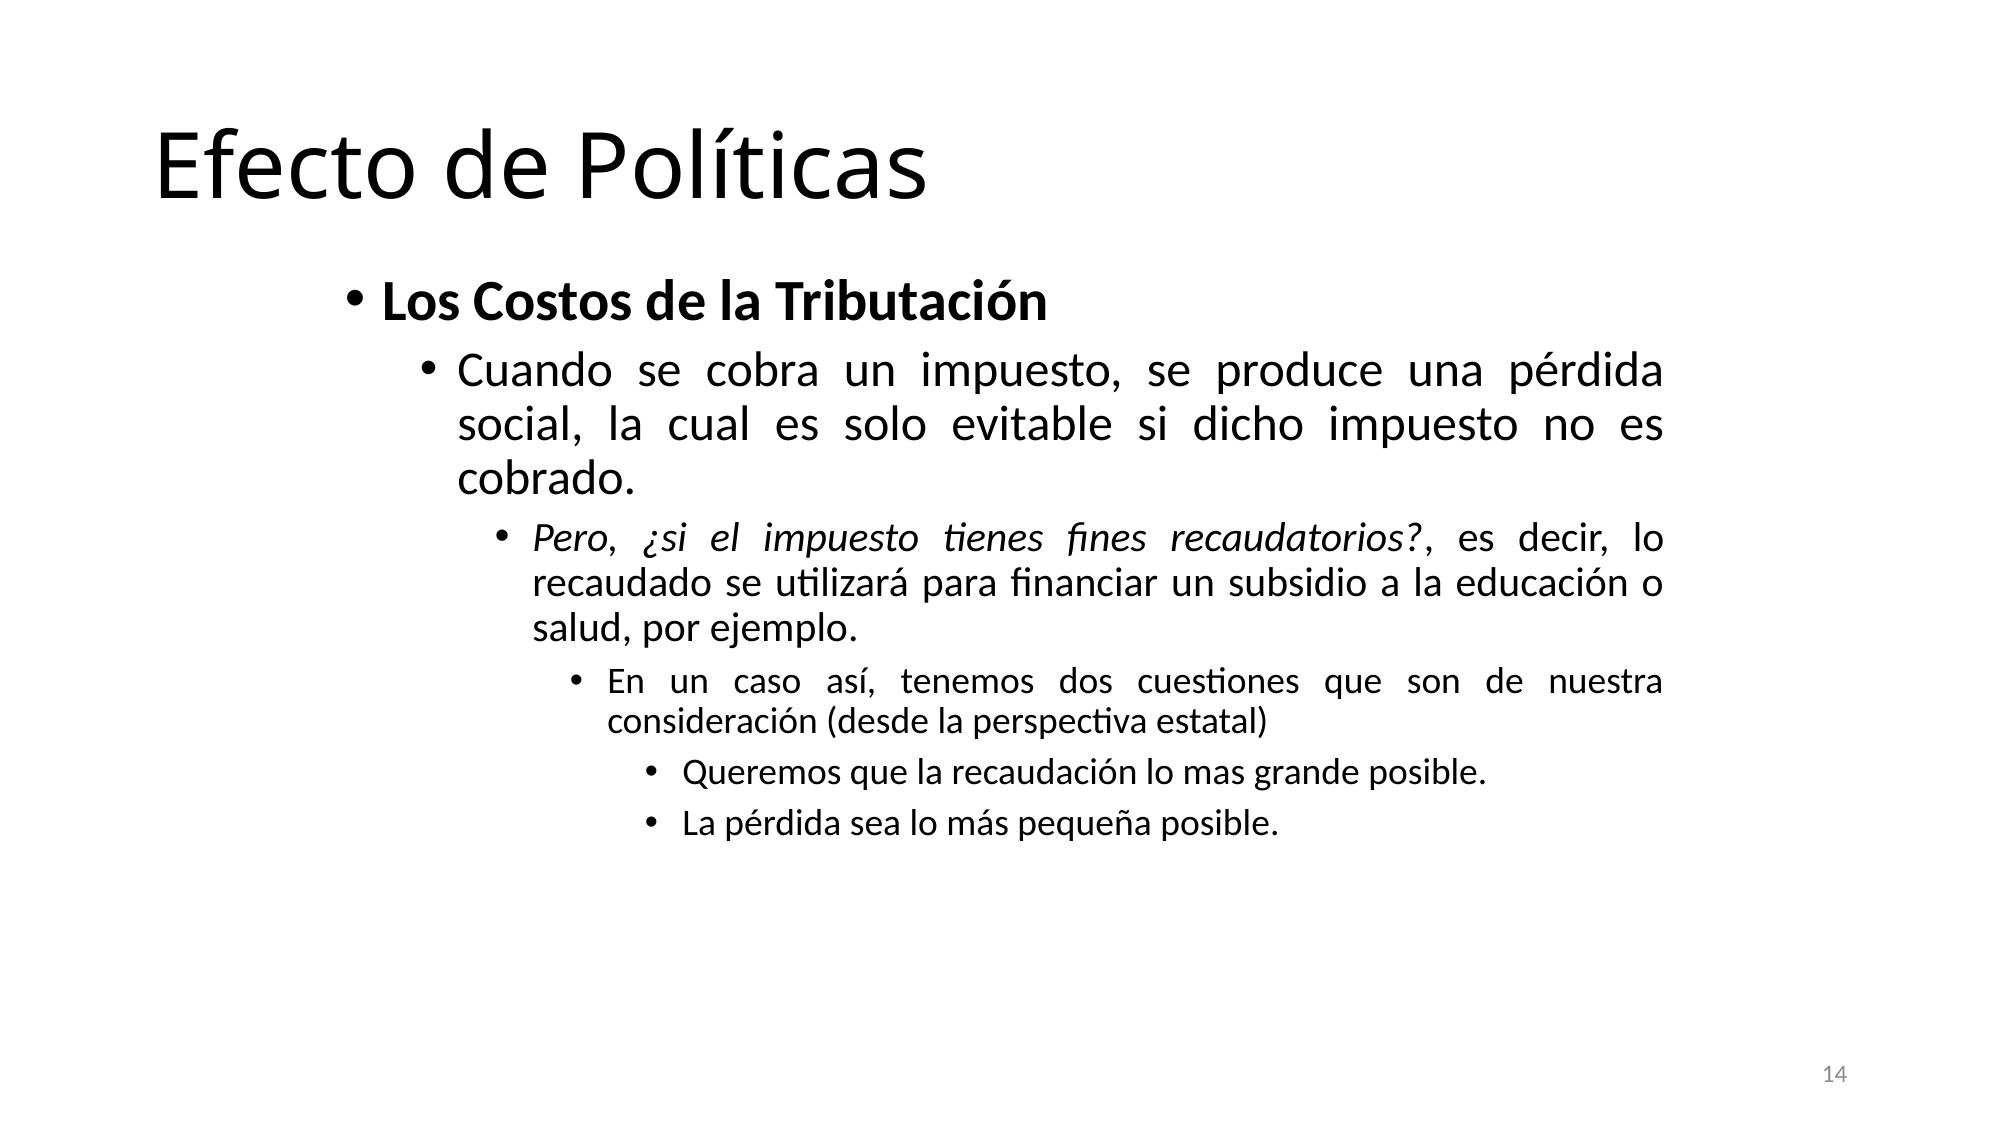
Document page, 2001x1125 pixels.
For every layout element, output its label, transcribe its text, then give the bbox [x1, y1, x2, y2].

title Efecto de Políticas [137, 59, 1863, 278]
list Los Costos de la Tributación Cuando se cobra un impuesto, se produce una pérdida social, la cual es solo evitable si dicho impuesto no es cobrado. Pero, ¿si el impuesto tienes fines recaudatorios?, es decir, lo recaudado se utilizará para financiar un subsidio a la educación o salud, por ejemplo. En un caso así, tenemos dos cuestiones que son de nuestra consideración (desde la perspectiva estatal) Queremos que la recaudación lo mas grande posible. La pérdida sea lo más pequeña posible. [329, 262, 1680, 1005]
slide_number 14 [1412, 1042, 1863, 1103]
